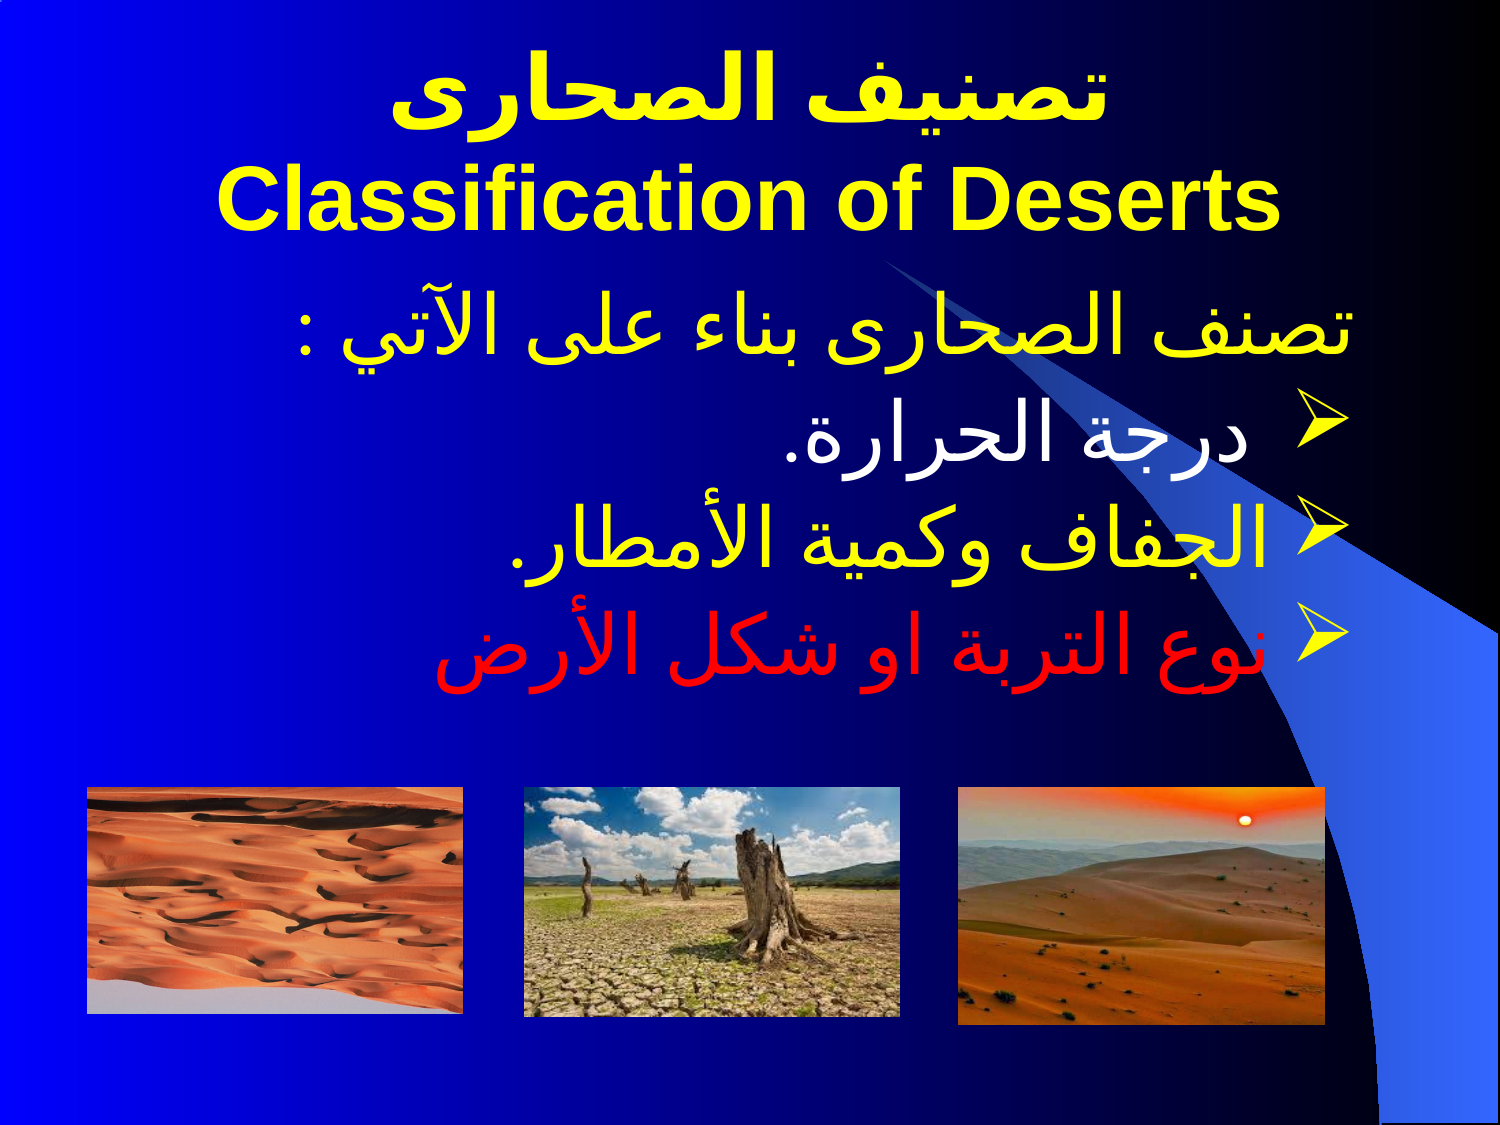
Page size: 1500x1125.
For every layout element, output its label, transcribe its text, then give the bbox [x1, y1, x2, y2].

list تصنف الصحارى بناء على الآتي : درجة الحرارة. الجفاف وكمية الأمطار. نوع التربة او شكل الأرض [111, 274, 1388, 1013]
picture [524, 787, 901, 1017]
picture [958, 787, 1326, 1026]
title تصنيف الصحارى Classification of Deserts [74, 44, 1426, 233]
picture [87, 787, 463, 1014]
